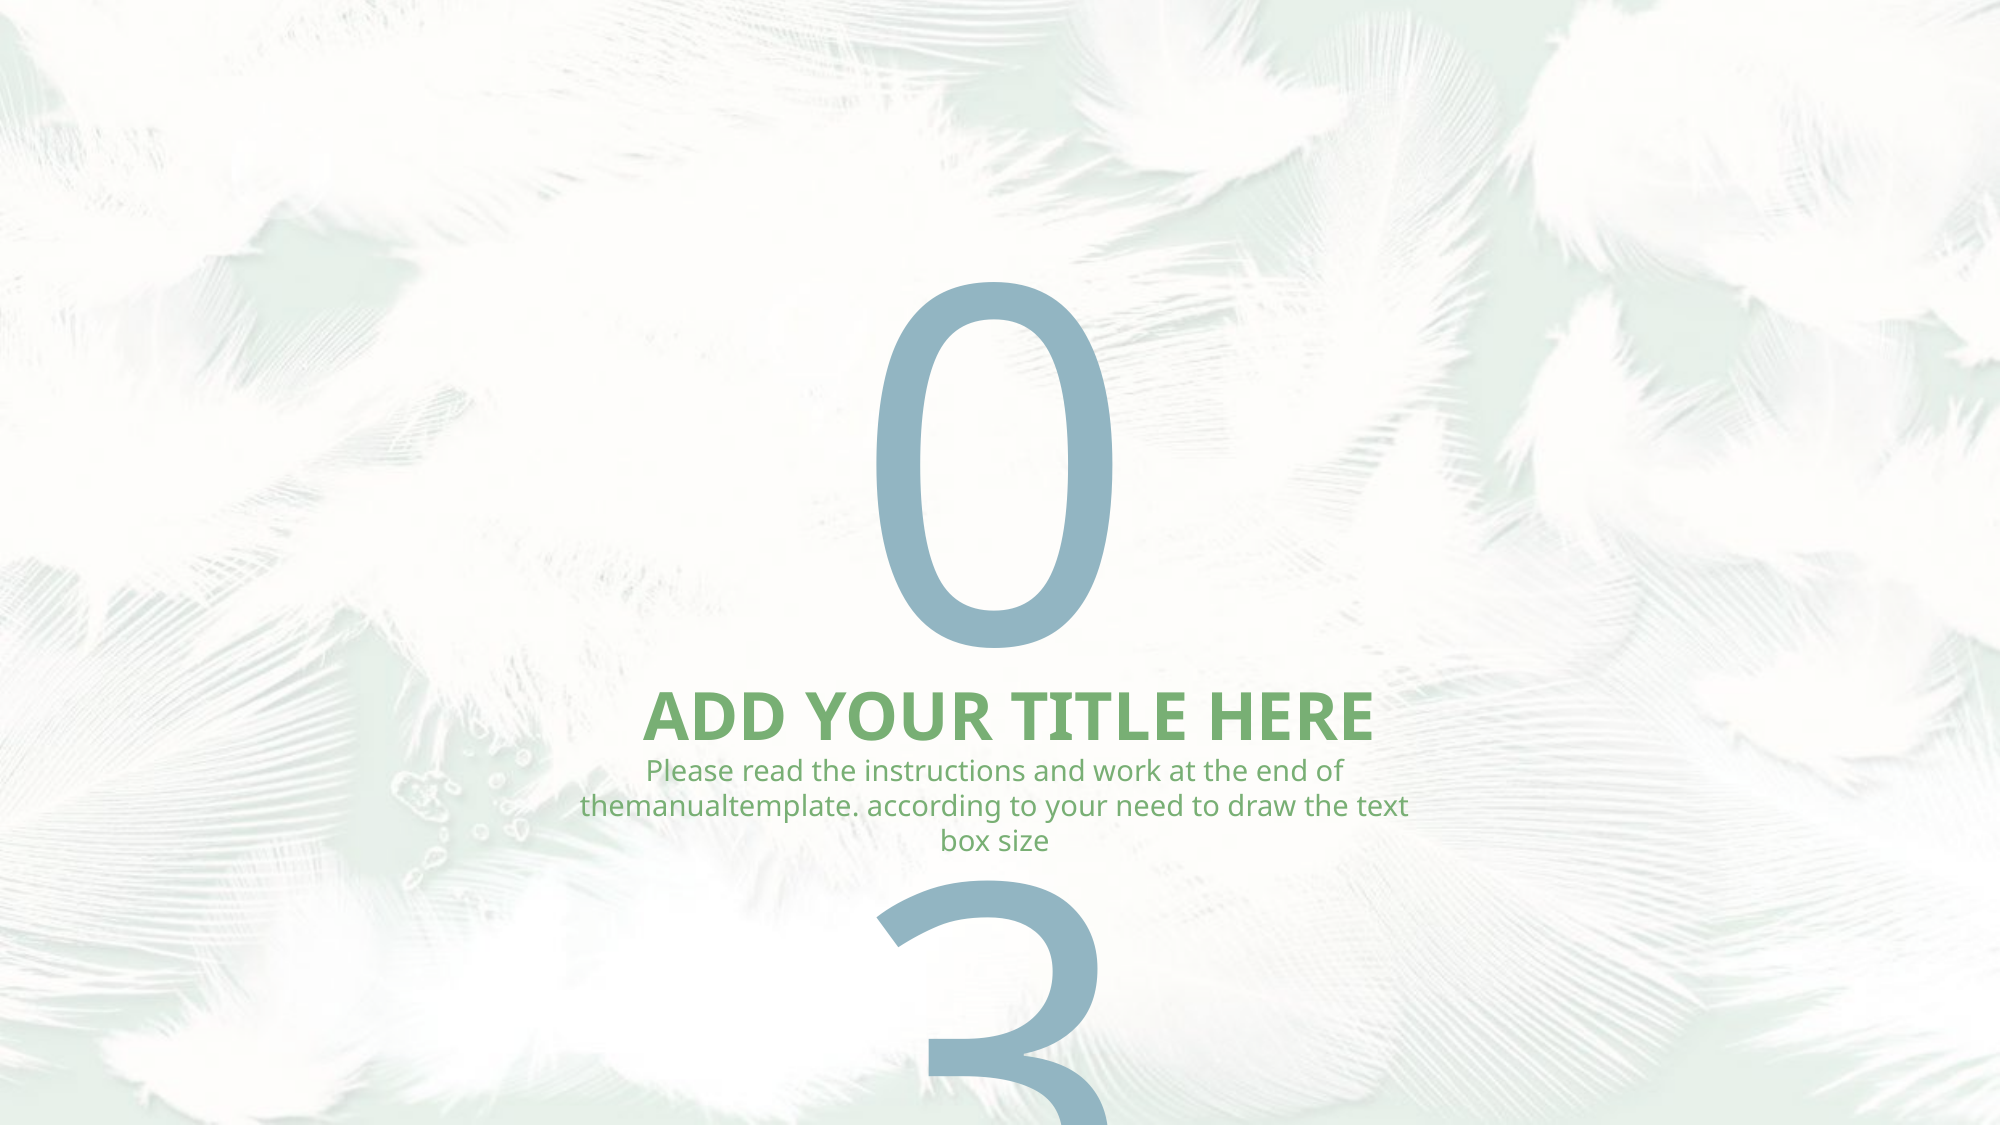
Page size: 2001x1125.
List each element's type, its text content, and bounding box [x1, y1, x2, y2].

text_box 03 [734, 859, 1256, 1125]
text_box 03 [734, 138, 1256, 666]
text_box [579, 666, 1411, 859]
text_box 52% [0, 0, 2000, 1125]
